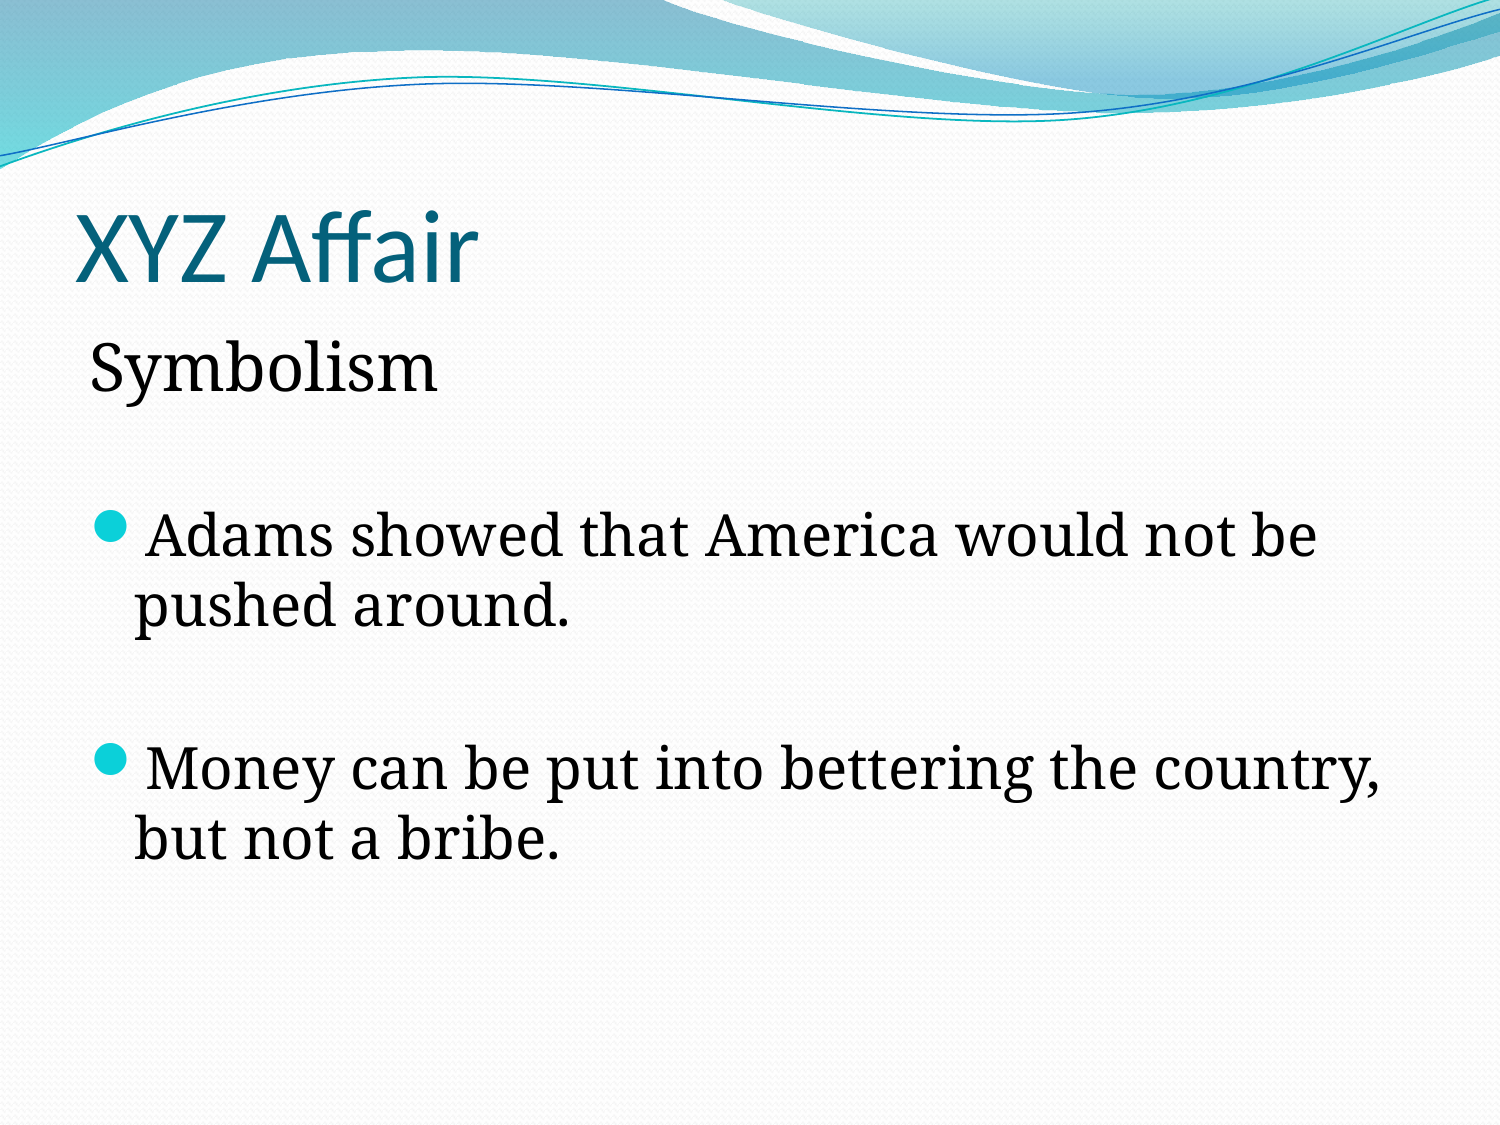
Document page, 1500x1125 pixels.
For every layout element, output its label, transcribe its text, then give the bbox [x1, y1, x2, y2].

title XYZ Affair [75, 115, 1425, 303]
list Symbolism Adams showed that America would not be pushed around. Money can be put into bettering the country, but not a bribe. [75, 317, 1425, 1038]
